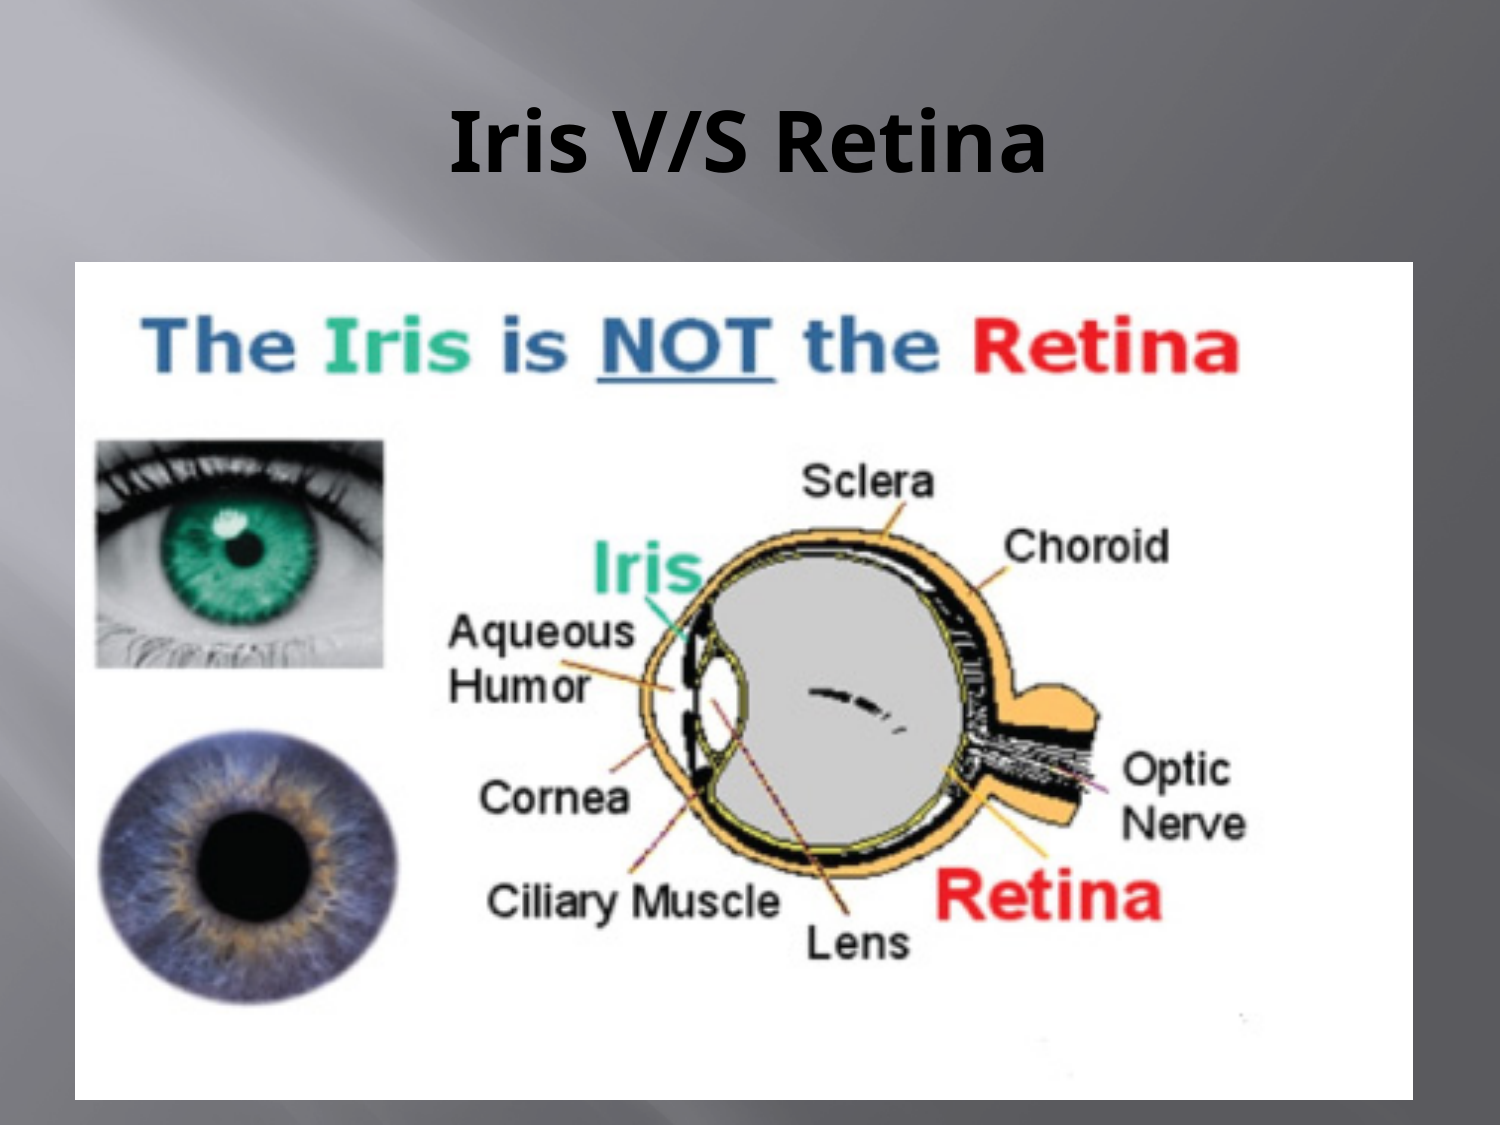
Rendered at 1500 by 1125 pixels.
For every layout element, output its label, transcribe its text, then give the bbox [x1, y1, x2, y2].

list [74, 262, 1413, 1101]
title Iris V/S Retina [75, 45, 1425, 233]
